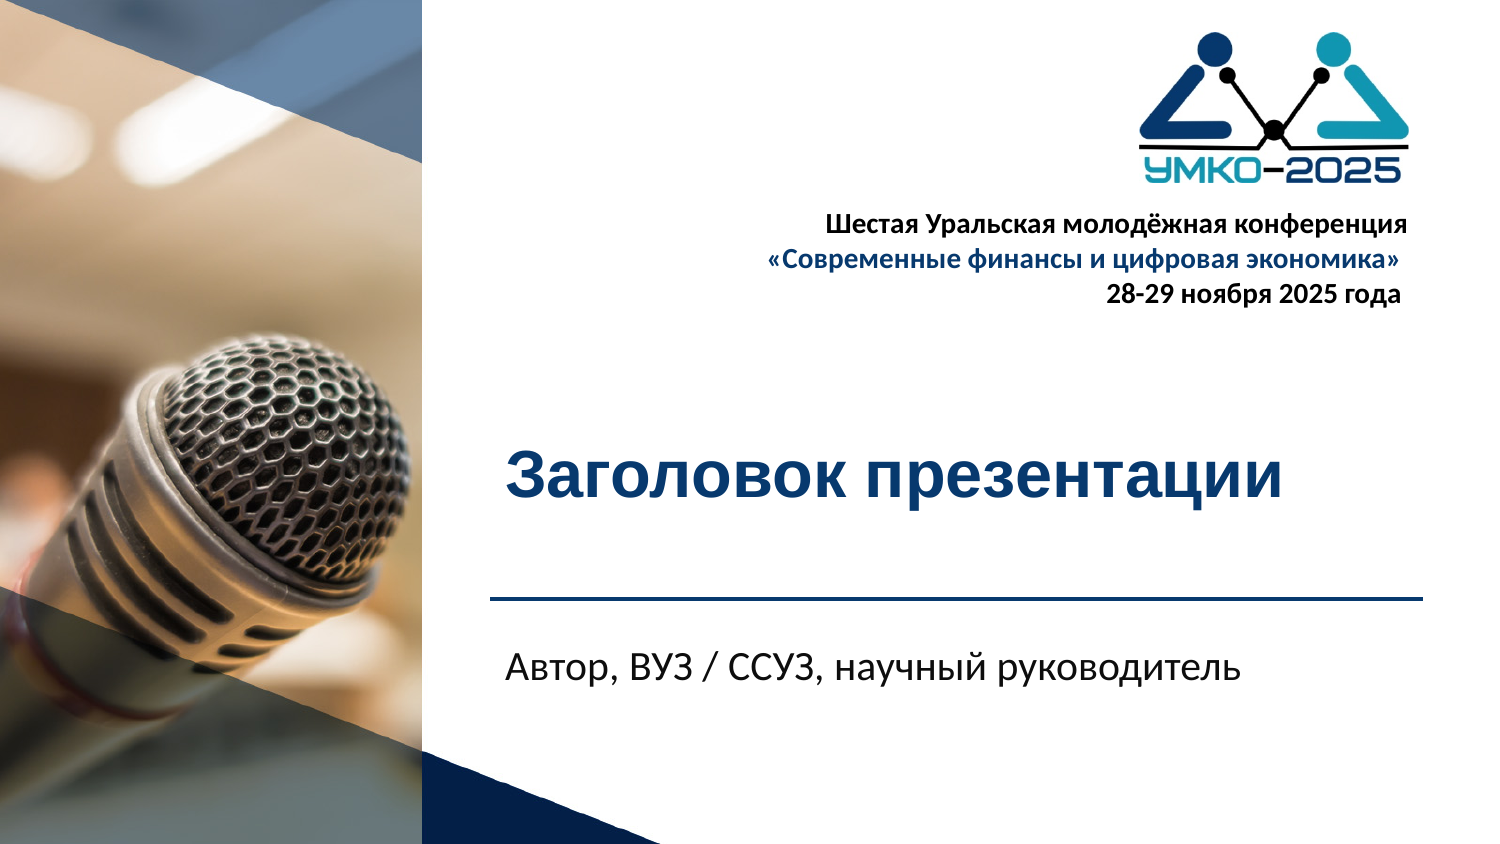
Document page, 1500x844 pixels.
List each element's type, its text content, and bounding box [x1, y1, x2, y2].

picture [0, 0, 1500, 844]
text_box Шестая Уральская молодёжная конференция «Современные финансы и цифровая экономика» 28-29 ноября 2025 года [679, 197, 1424, 317]
subtitle Автор, ВУЗ / ССУЗ, научный руководитель [490, 631, 1424, 777]
title Заголовок презентации [490, 374, 1424, 568]
